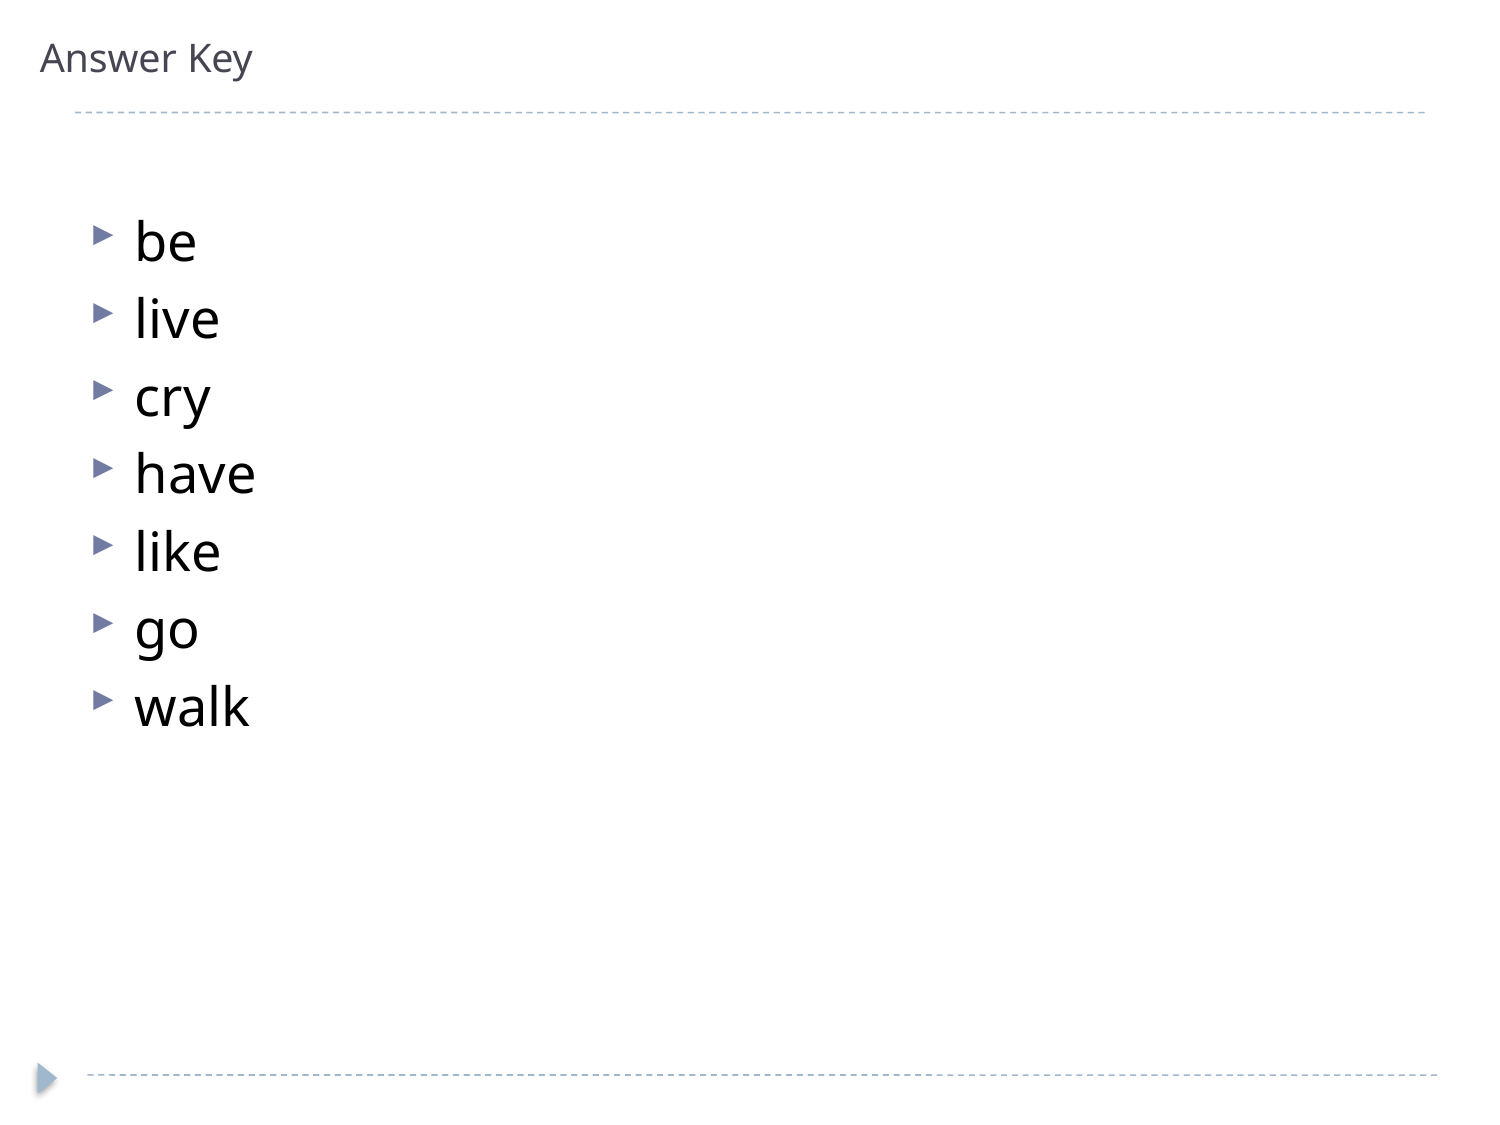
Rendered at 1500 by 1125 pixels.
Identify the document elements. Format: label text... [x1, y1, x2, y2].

list be live cry have like go walk [75, 200, 1425, 1010]
title Answer Key [24, 24, 1475, 88]
